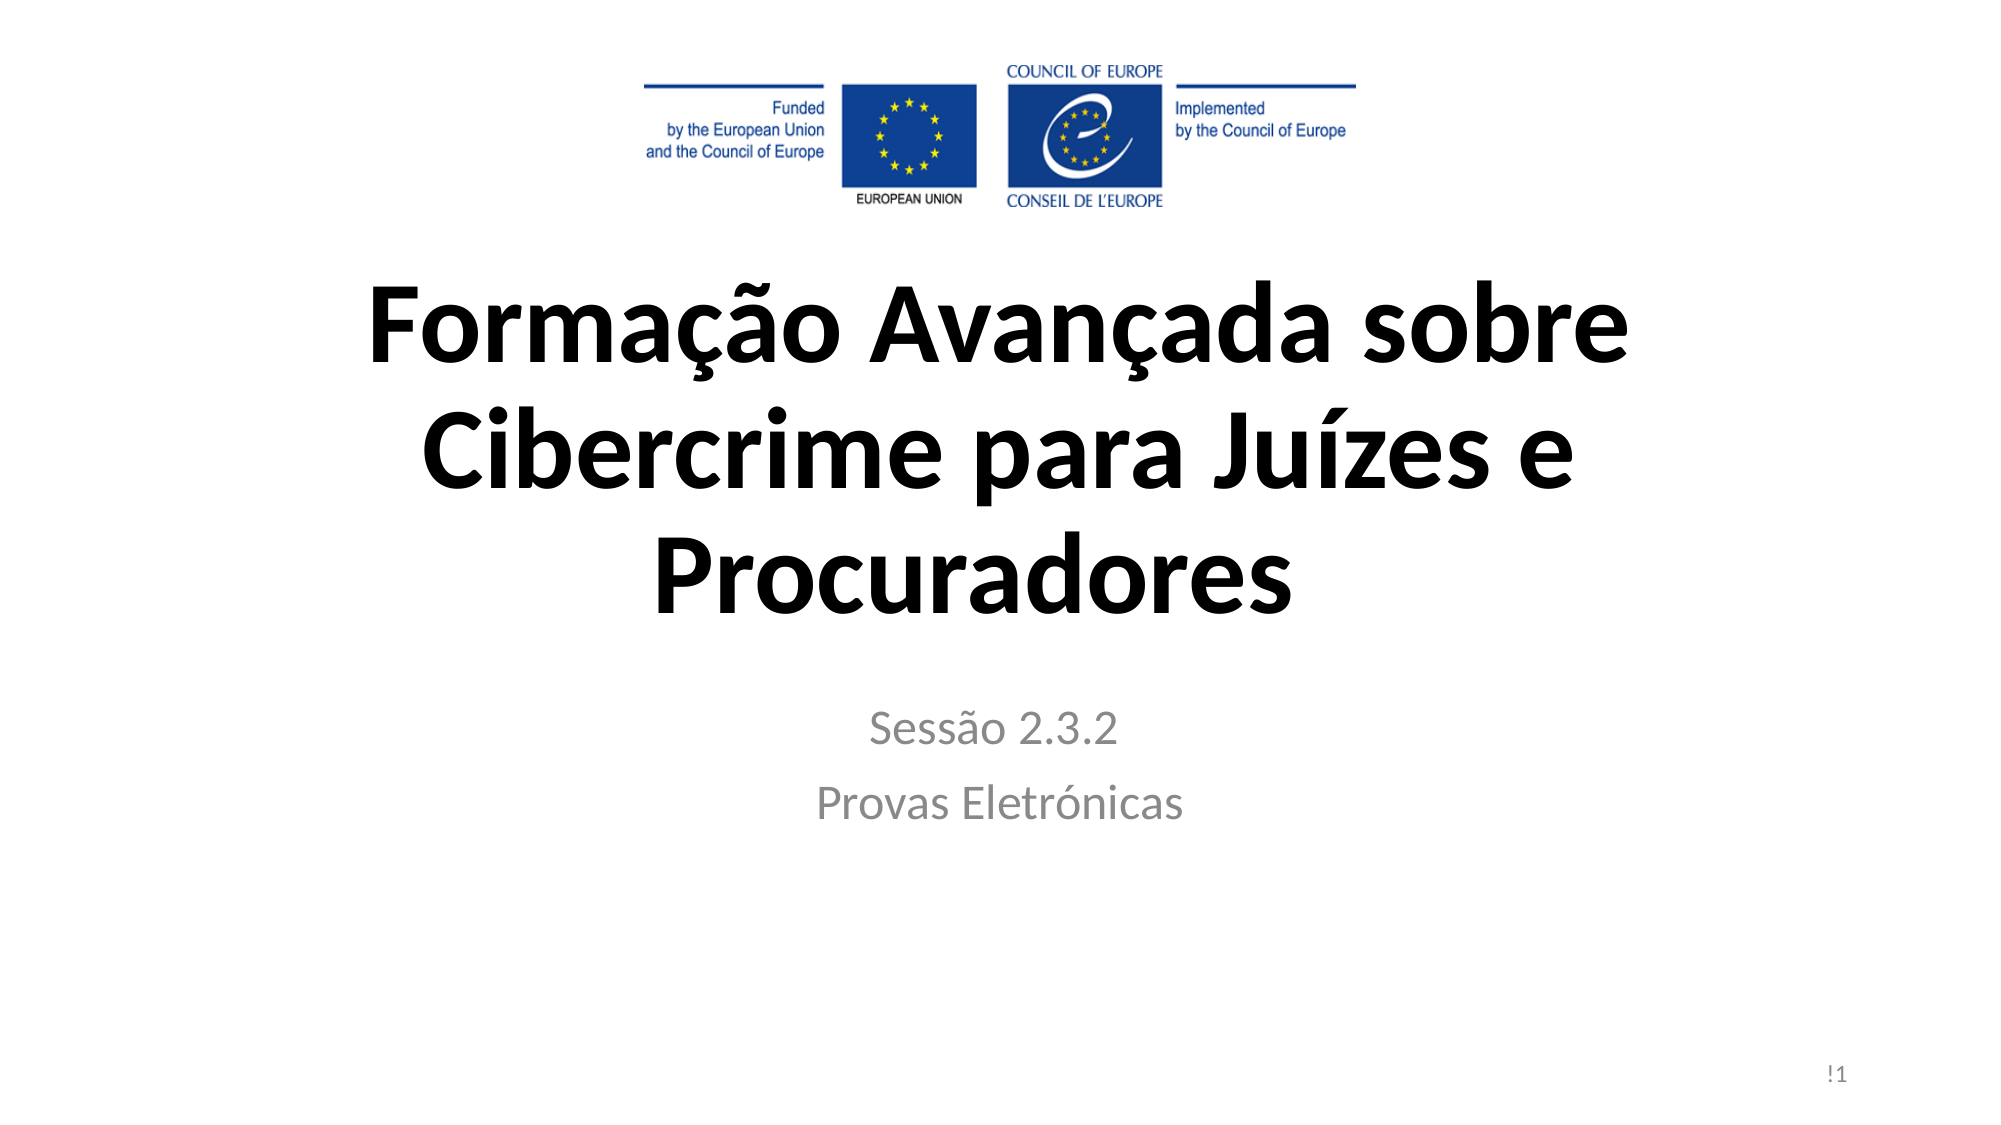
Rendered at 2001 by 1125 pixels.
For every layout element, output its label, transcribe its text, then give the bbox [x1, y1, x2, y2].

title Formação Avançada sobre Cibercrime para Juízes e Procuradores [249, 254, 1750, 647]
slide_number !1 [1412, 1042, 1863, 1103]
picture [644, 65, 1356, 207]
subtitle Sessão 2.3.2 Provas Eletrónicas [249, 694, 1750, 966]
